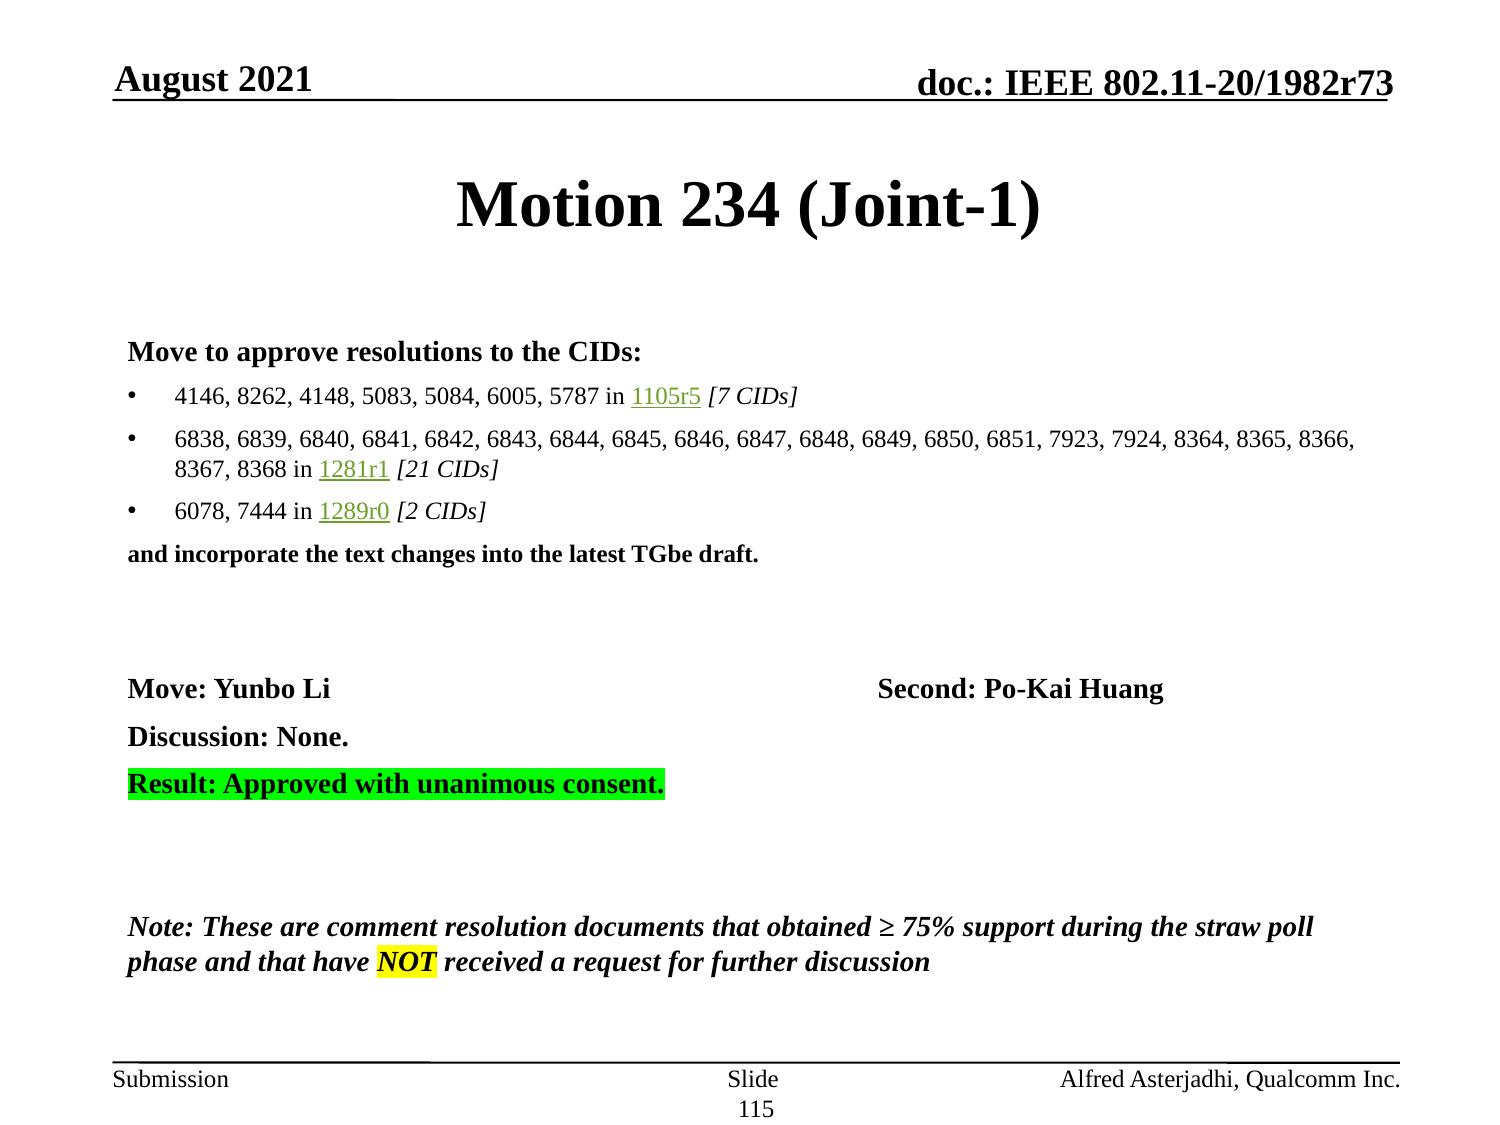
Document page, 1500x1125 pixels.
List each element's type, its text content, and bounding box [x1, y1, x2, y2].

list Move to approve resolutions to the CIDs: 4146, 8262, 4148, 5083, 5084, 6005, 5787 in 1105r5 [7 CIDs] 6838, 6839, 6840, 6841, 6842, 6843, 6844, 6845, 6846, 6847, 6848, 6849, 6850, 6851, 7923, 7924, 8364, 8365, 8366, 8367, 8368 in 1281r1 [21 CIDs] 6078, 7444 in 1289r0 [2 CIDs] and incorporate the text changes into the latest TGbe draft. Move: Yunbo Li Second: Po-Kai Huang Discussion: None. Result: Approved with unanimous consent. Note: These are comment resolution documents that obtained ≥ 75% support during the straw poll phase and that have NOT received a request for further discussion [112, 324, 1388, 1063]
title Motion 234 (Joint-1) [112, 112, 1388, 288]
slide_number Slide 115 [712, 1061, 800, 1123]
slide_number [114, 54, 423, 100]
footer Alfred Asterjadhi, Qualcomm Inc. [878, 1061, 1402, 1093]
